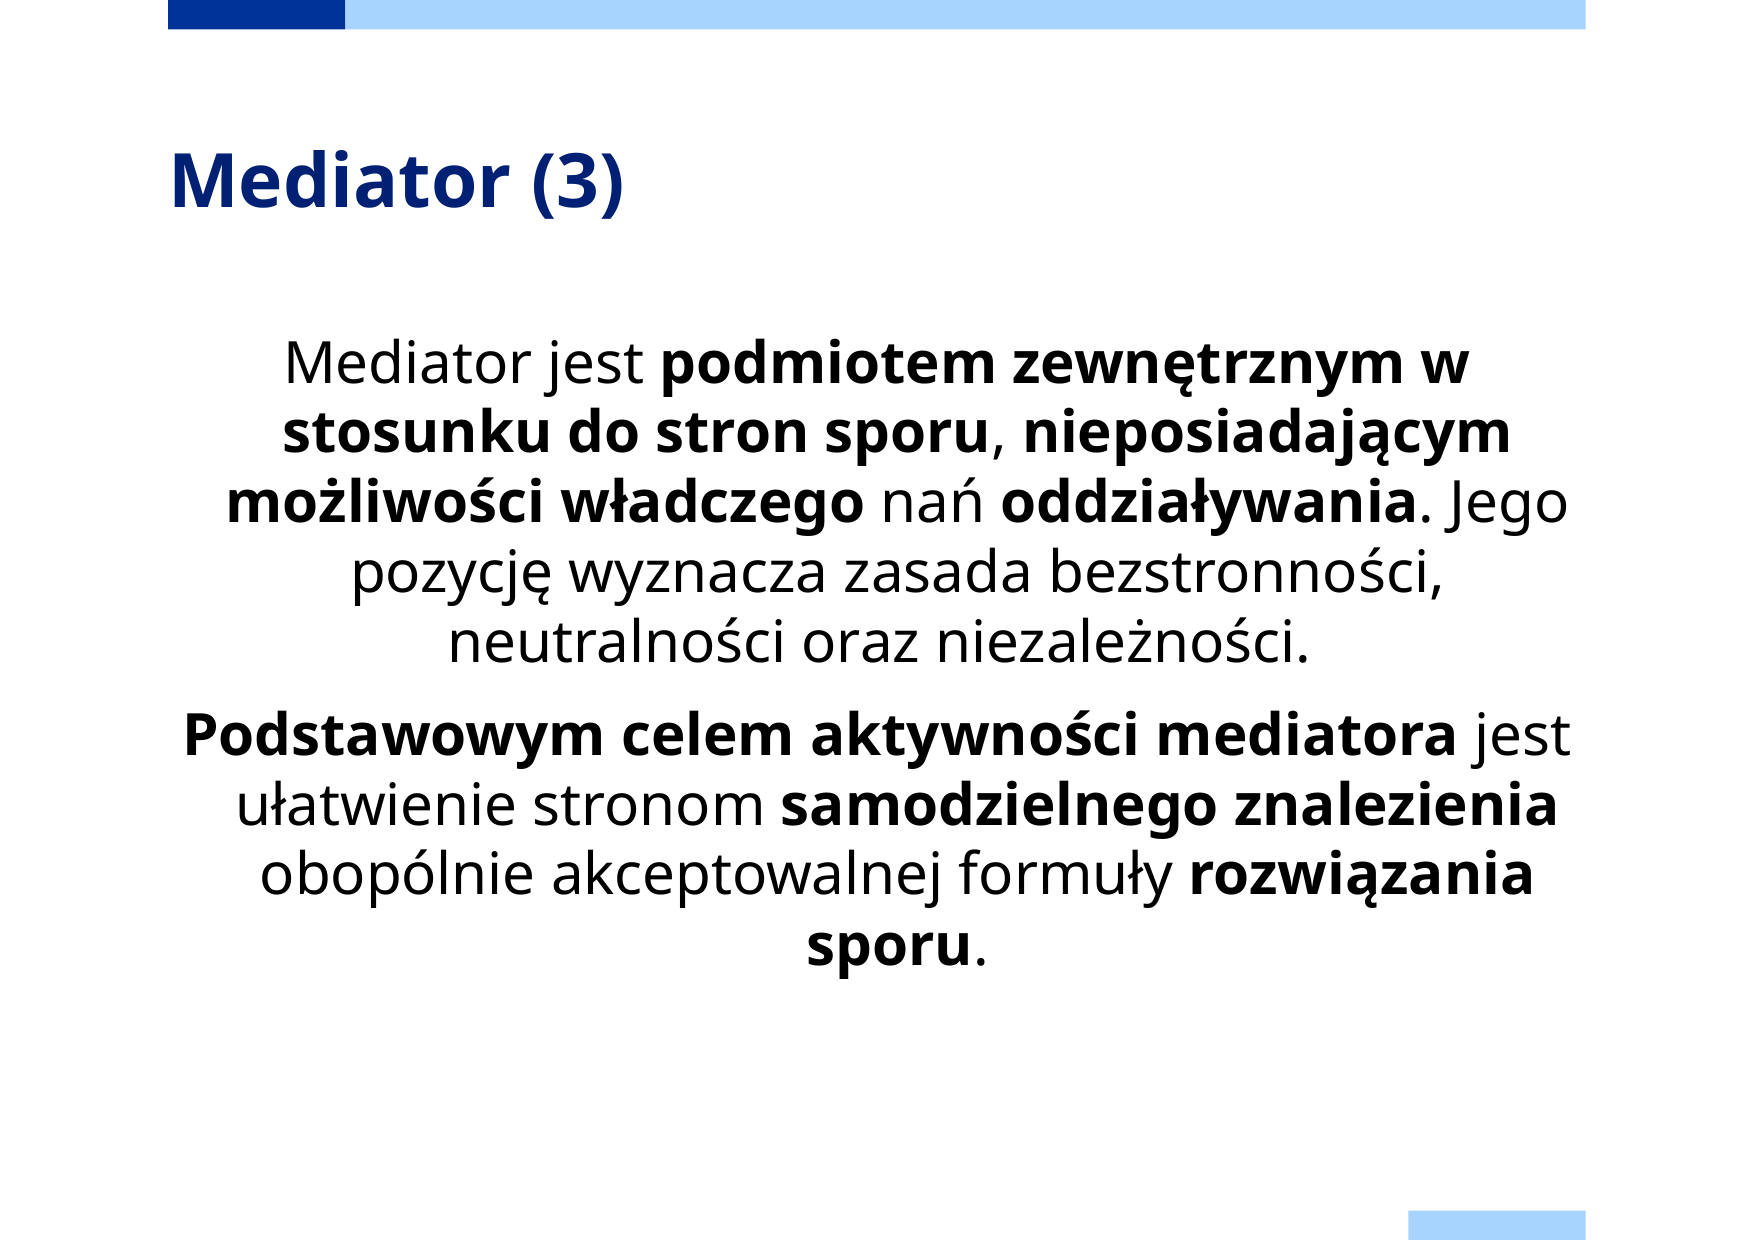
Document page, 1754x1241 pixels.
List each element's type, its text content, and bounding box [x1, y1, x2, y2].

list Mediator jest podmiotem zewnętrznym w stosunku do stron sporu, nieposiadającym możliwości władczego nań oddziaływania. Jego pozycję wyznacza zasada bezstronności, neutralności oraz niezależności. Podstawowym celem aktywności mediatora jest ułatwienie stronom samodzielnego znalezienia obopólnie akceptowalnej formuły rozwiązania sporu. [168, 324, 1586, 1093]
title Mediator (3) [168, 147, 1586, 324]
